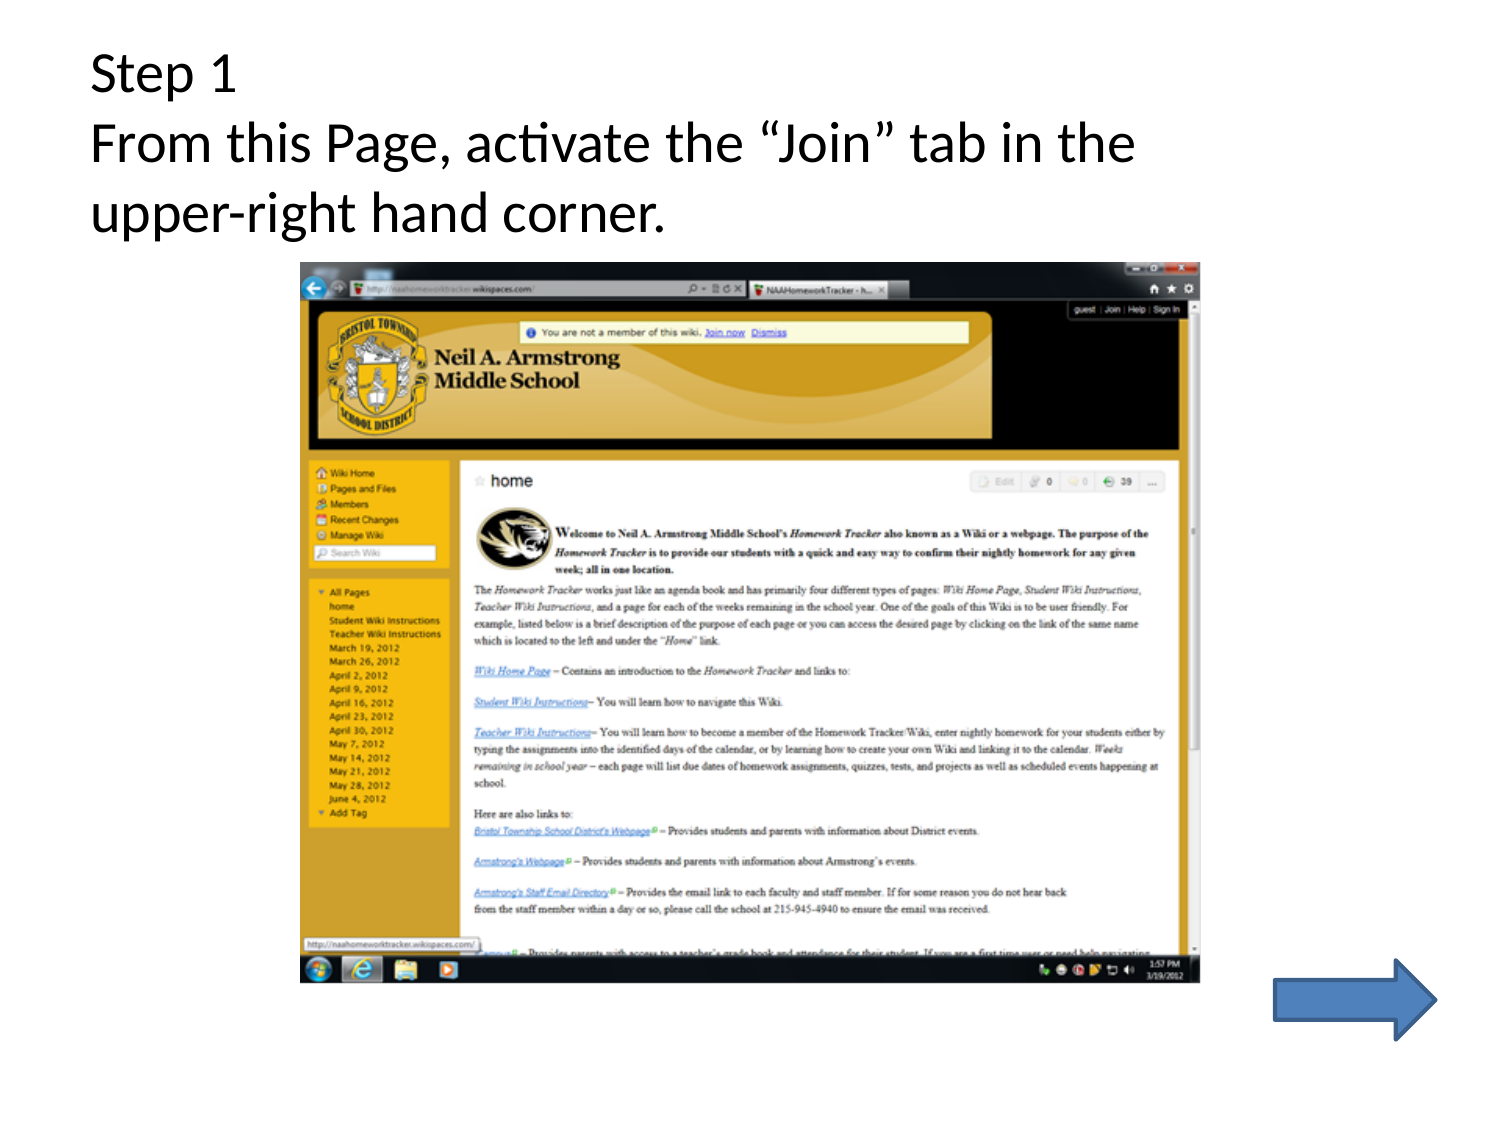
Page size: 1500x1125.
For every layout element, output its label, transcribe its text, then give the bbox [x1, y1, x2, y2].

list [299, 262, 1202, 985]
title Step 1 From this Page, activate the “Join” tab in the upper-right hand corner. [75, 45, 1425, 233]
text_box [1272, 958, 1438, 1042]
